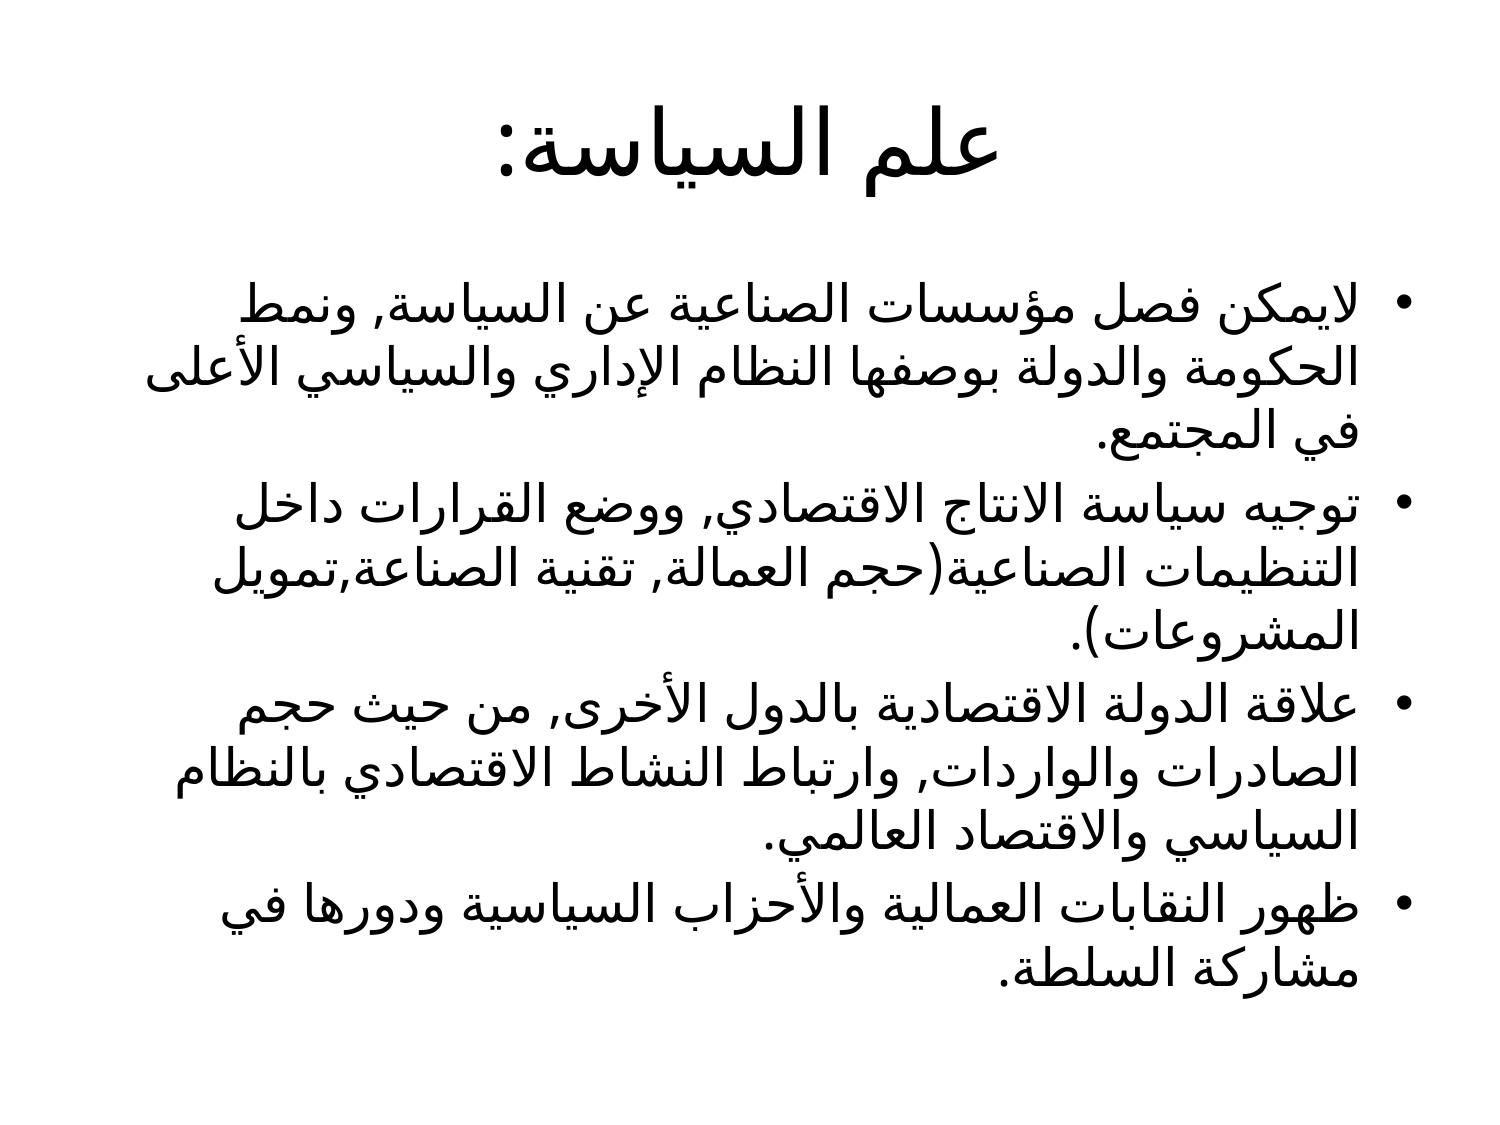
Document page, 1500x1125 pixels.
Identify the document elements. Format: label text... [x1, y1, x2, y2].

title علم السياسة: [75, 45, 1425, 233]
list لايمكن فصل مؤسسات الصناعية عن السياسة, ونمط الحكومة والدولة بوصفها النظام الإداري والسياسي الأعلى في المجتمع. توجيه سياسة الانتاج الاقتصادي, ووضع القرارات داخل التنظيمات الصناعية(حجم العمالة, تقنية الصناعة,تمويل المشروعات). علاقة الدولة الاقتصادية بالدول الأخرى, من حيث حجم الصادرات والواردات, وارتباط النشاط الاقتصادي بالنظام السياسي والاقتصاد العالمي. ظهور النقابات العمالية والأحزاب السياسية ودورها في مشاركة السلطة. [75, 262, 1425, 1005]
